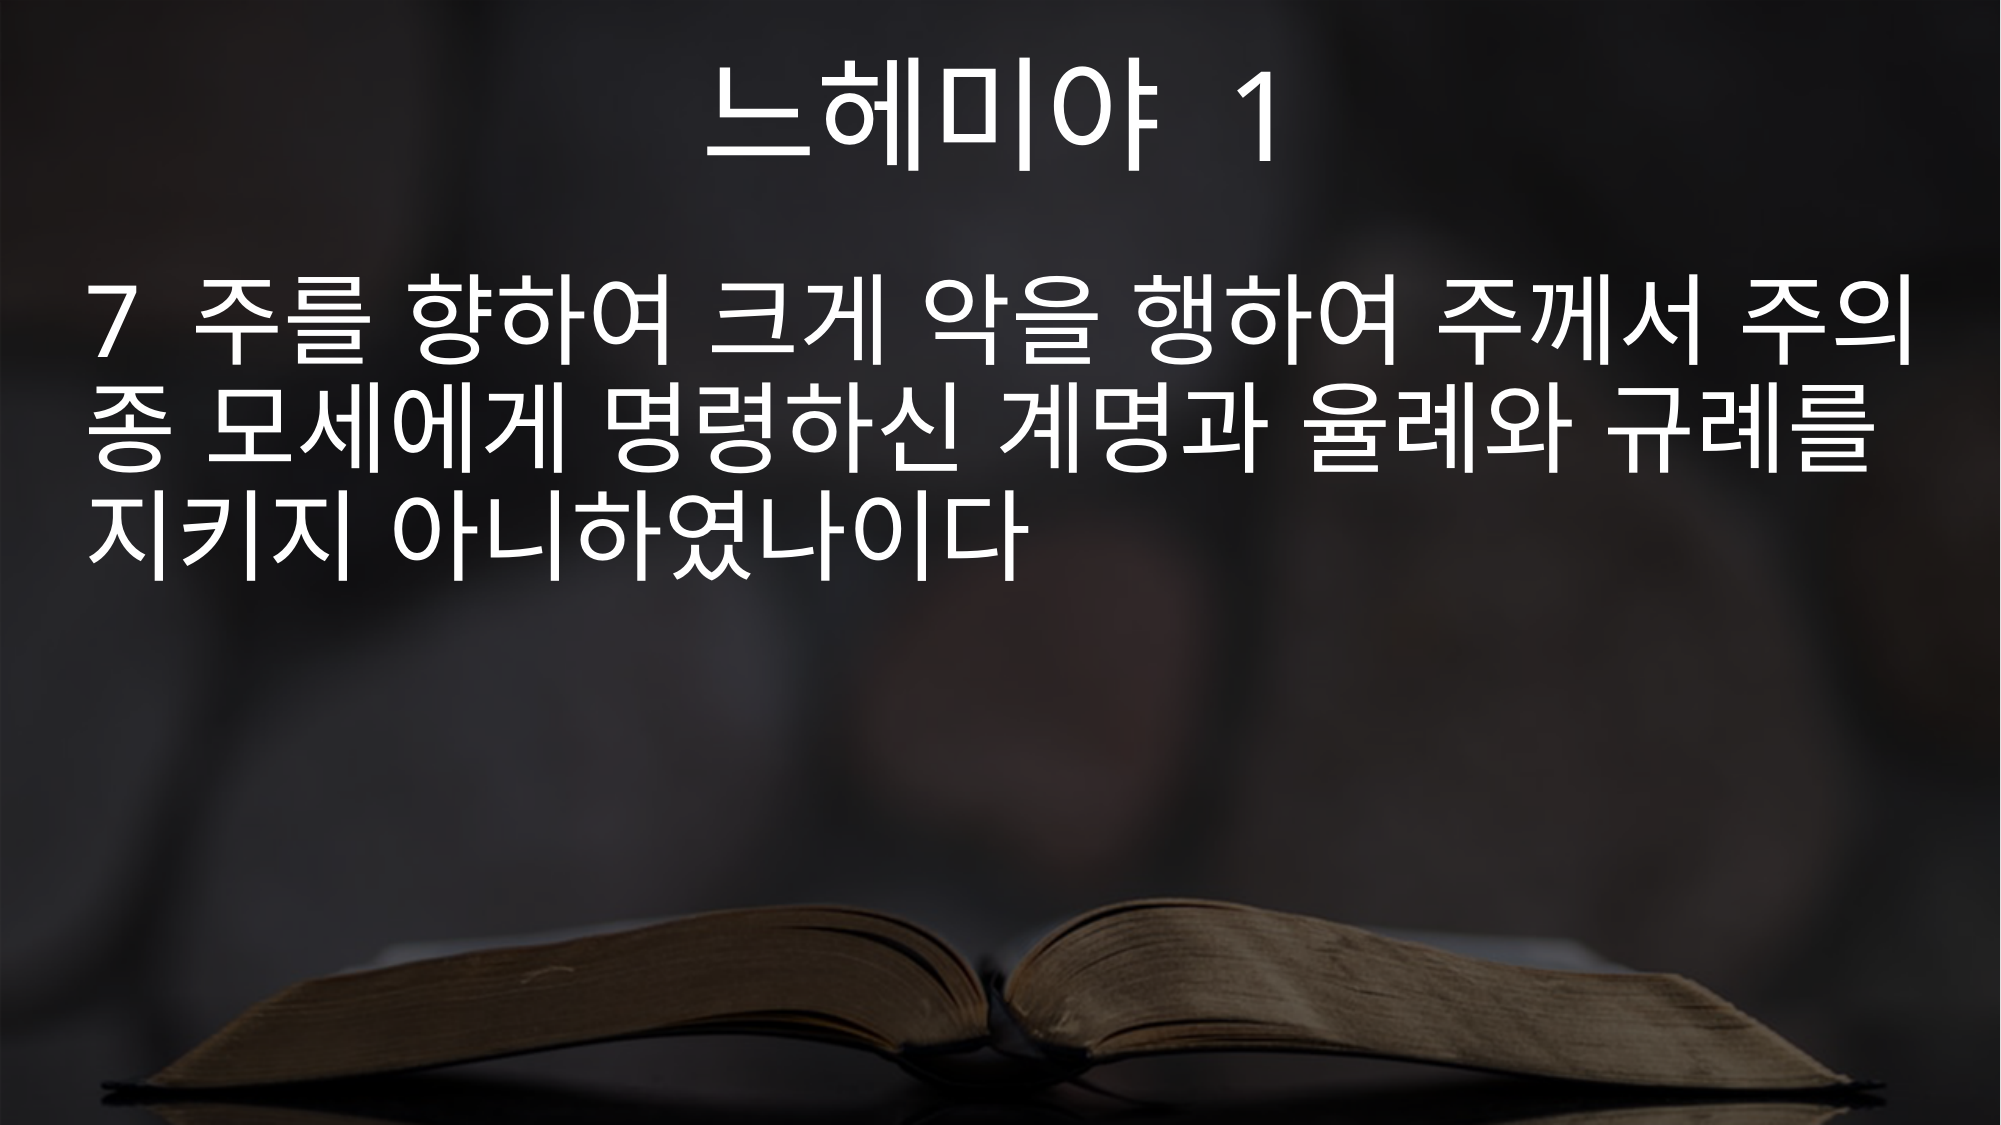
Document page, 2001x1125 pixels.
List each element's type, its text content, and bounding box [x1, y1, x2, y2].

footer 느헤미야 1 [0, 32, 2000, 192]
list 7 주를 향하여 크게 악을 행하여 주께서 주의 종 모세에게 명령하신 계명과 율례와 규례를 지키지 아니하였나이다 [69, 263, 1953, 423]
picture [0, 0, 2001, 1125]
